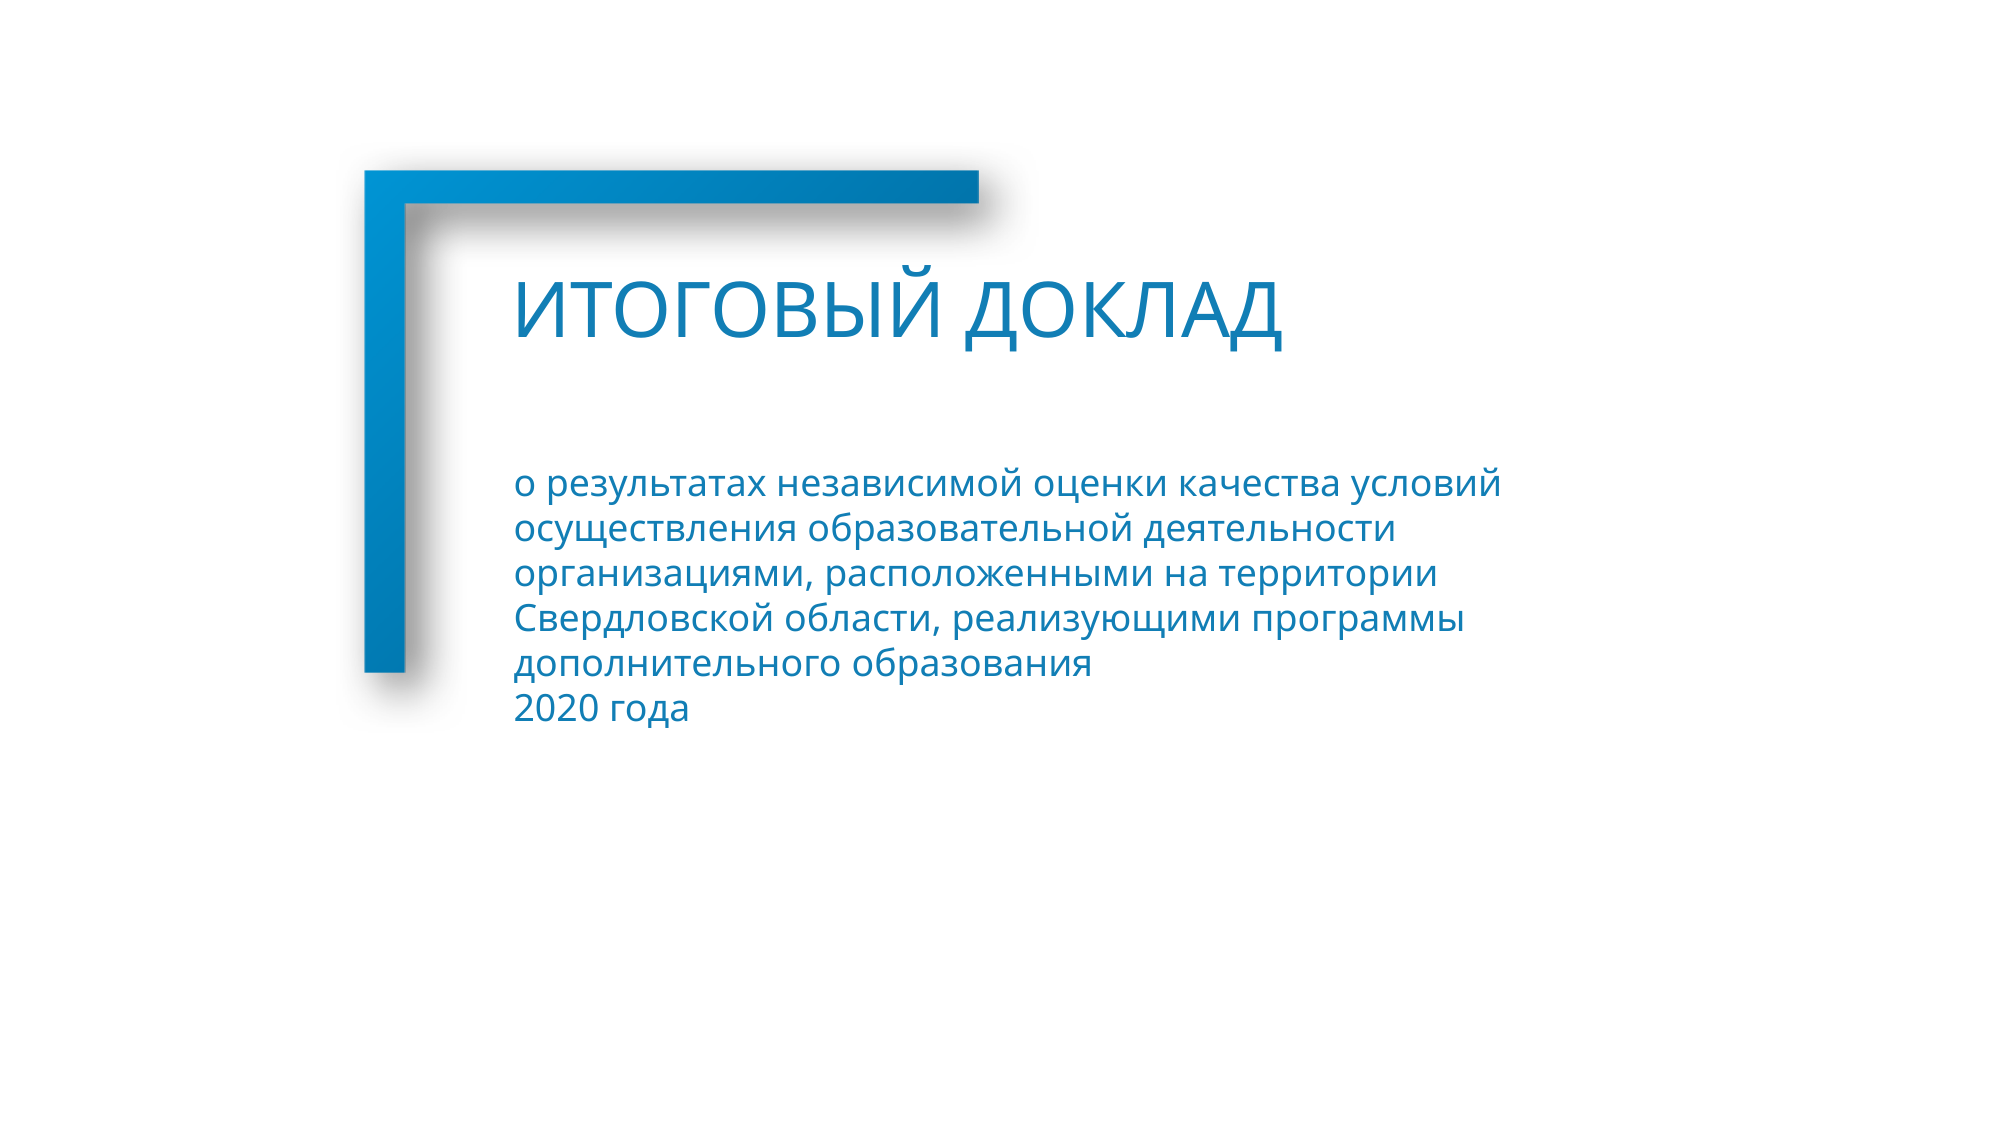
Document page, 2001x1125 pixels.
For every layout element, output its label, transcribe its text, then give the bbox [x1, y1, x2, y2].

picture [405, 170, 979, 673]
title ИТОГОВЫЙ ДОКЛАД [1027, 262, 2000, 455]
text_box о результатах независимой оценки качества условий осуществления образовательной деятельности организациями, расположенными на территории Свердловской области, реализующими программы дополнительного образования 2020 года [498, 451, 1699, 737]
